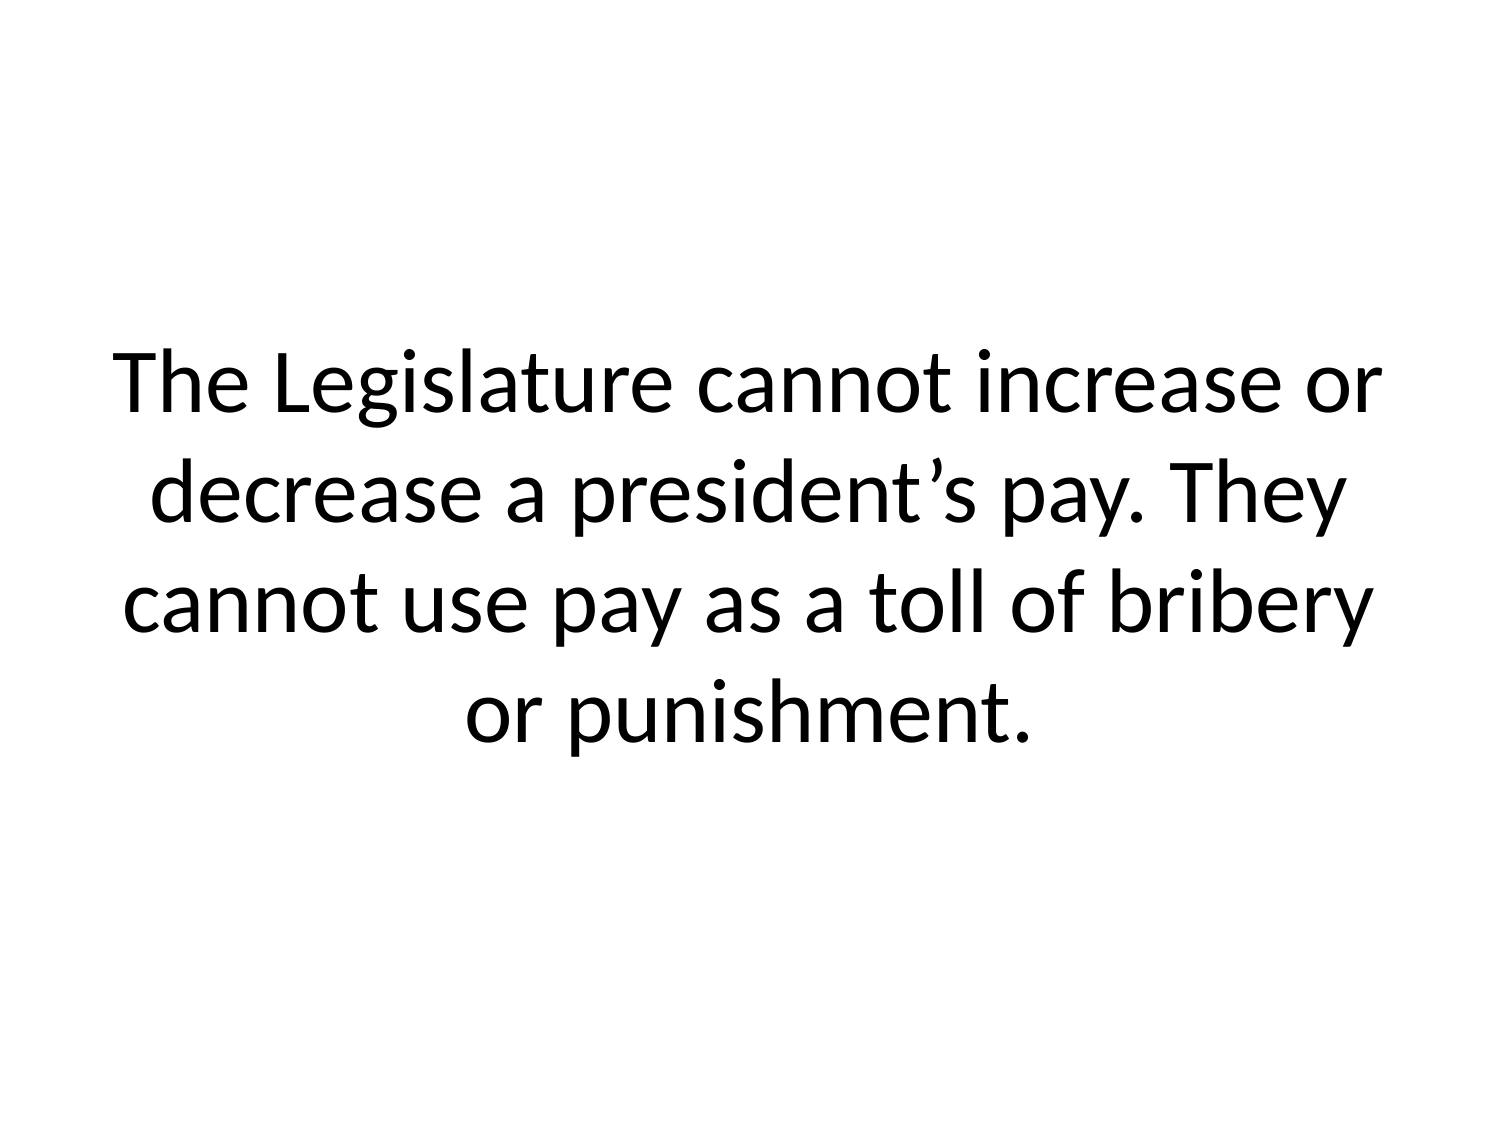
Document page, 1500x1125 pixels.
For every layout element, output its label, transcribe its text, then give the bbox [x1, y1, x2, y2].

title The Legislature cannot increase or decrease a president’s pay. They cannot use pay as a toll of bribery or punishment. [74, 44, 1426, 1038]
